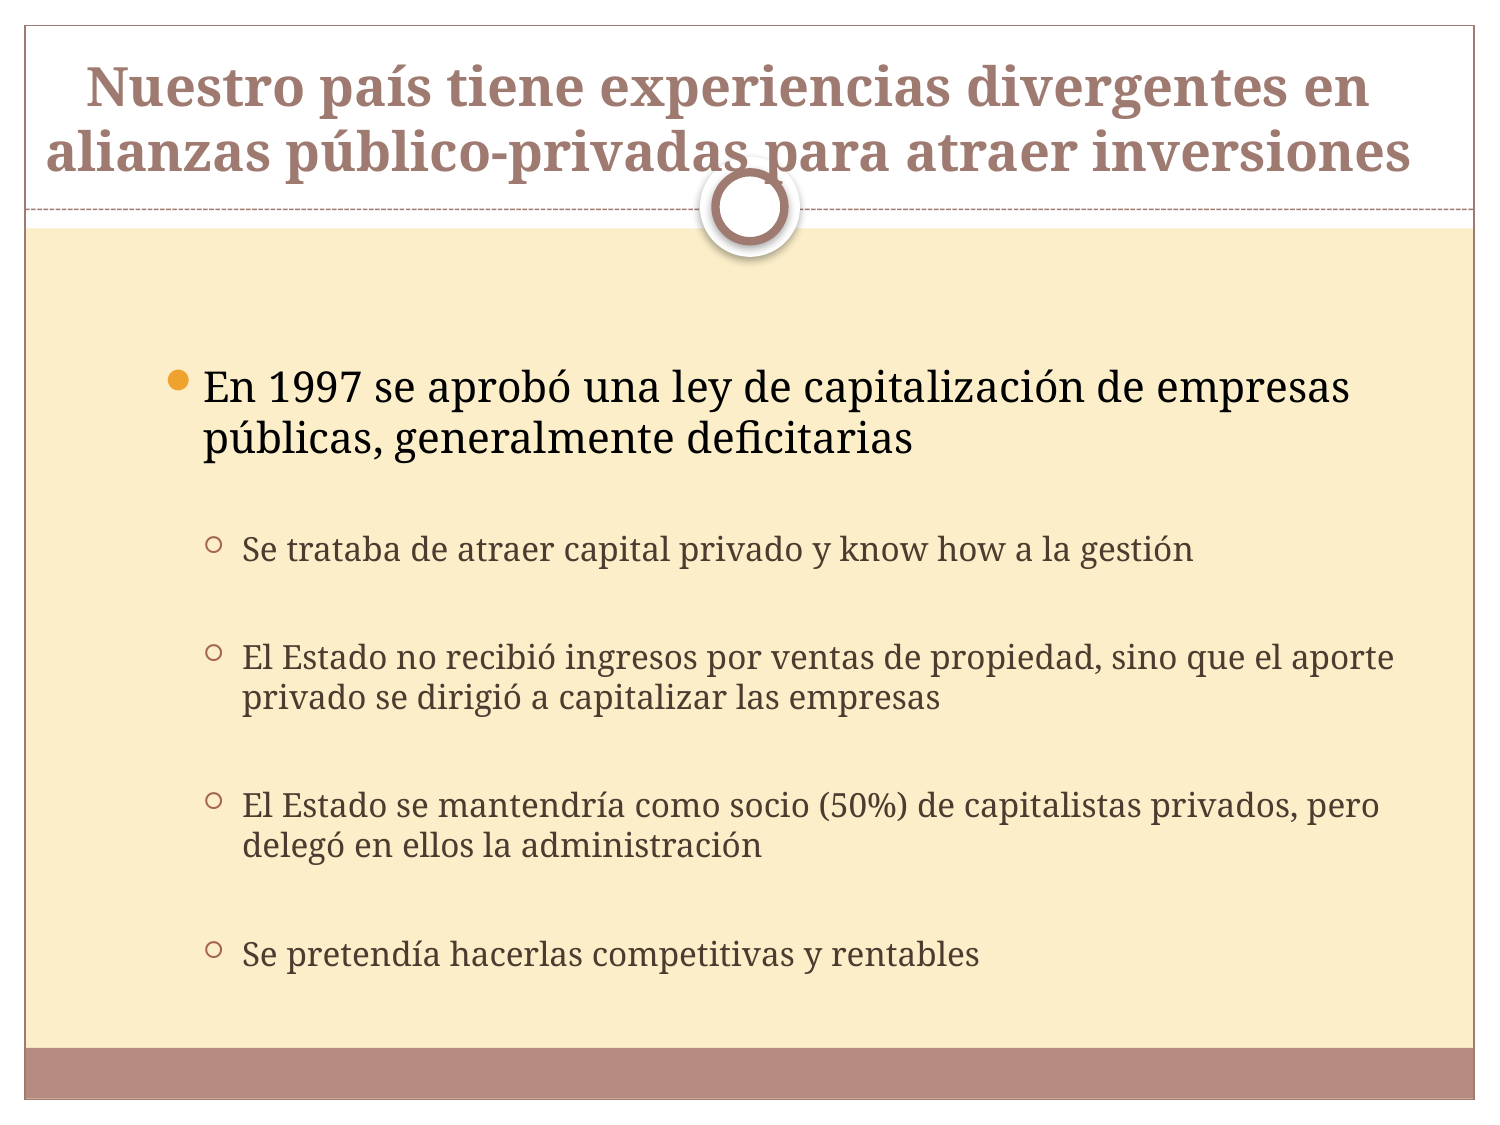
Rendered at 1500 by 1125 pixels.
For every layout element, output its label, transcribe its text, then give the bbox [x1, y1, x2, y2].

list En 1997 se aprobó una ley de capitalización de empresas públicas, generalmente deficitarias Se trataba de atraer capital privado y know how a la gestión El Estado no recibió ingresos por ventas de propiedad, sino que el aporte privado se dirigió a capitalizar las empresas El Estado se mantendría como socio (50%) de capitalistas privados, pero delegó en ellos la administración Se pretendía hacerlas competitivas y rentables [150, 292, 1425, 988]
title Nuestro país tiene experiencias divergentes en alianzas público-privadas para atraer inversiones [0, 45, 1459, 220]
